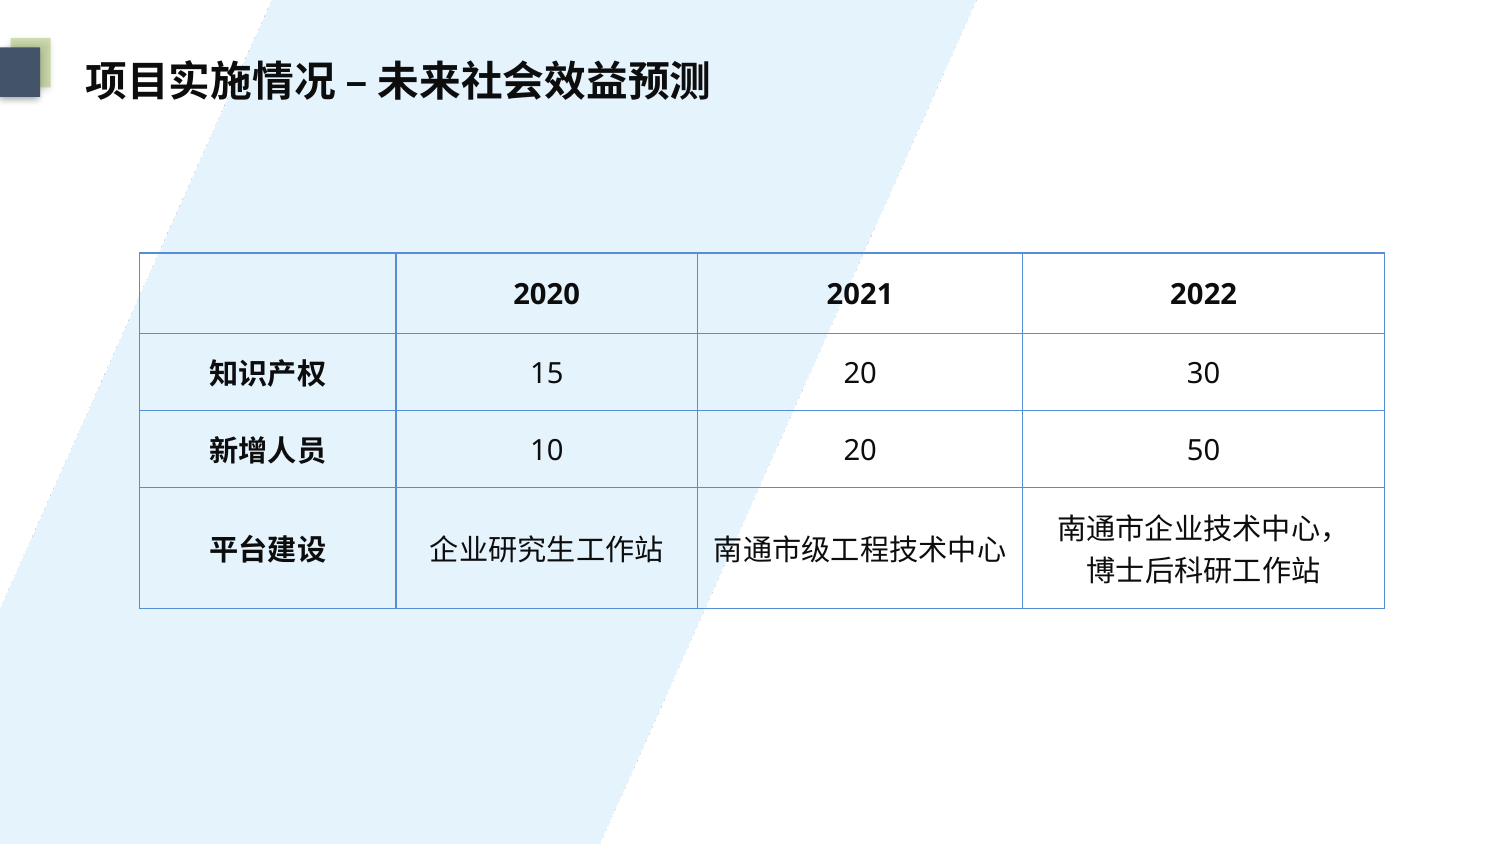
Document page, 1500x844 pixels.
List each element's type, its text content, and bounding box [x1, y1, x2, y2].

table_cell 15 [397, 334, 697, 410]
table_cell 20 [698, 334, 1022, 410]
table_header [140, 254, 395, 333]
table_header 2021 [698, 254, 1022, 333]
picture [0, 0, 977, 844]
table_cell 知识产权 [140, 334, 395, 410]
table_cell 10 [397, 411, 697, 487]
table_cell 20 [698, 411, 1022, 487]
table_header 2020 [397, 254, 697, 333]
table_cell 新增人员 [140, 411, 395, 487]
text_box 项目实施情况 – 未来社会效益预测 [73, 48, 724, 111]
table_header 2022 [1023, 254, 1384, 333]
table_cell 企业研究生工作站 [397, 488, 697, 608]
table_cell 南通市企业技术中心， 博士后科研工作站 [1023, 488, 1384, 608]
text_box [10, 37, 51, 88]
text_box [0, 47, 41, 98]
table_cell 30 [1023, 334, 1384, 410]
table_cell 50 [1023, 411, 1384, 487]
table_cell 南通市级工程技术中心 [698, 488, 1022, 608]
table_cell 平台建设 [140, 488, 395, 608]
